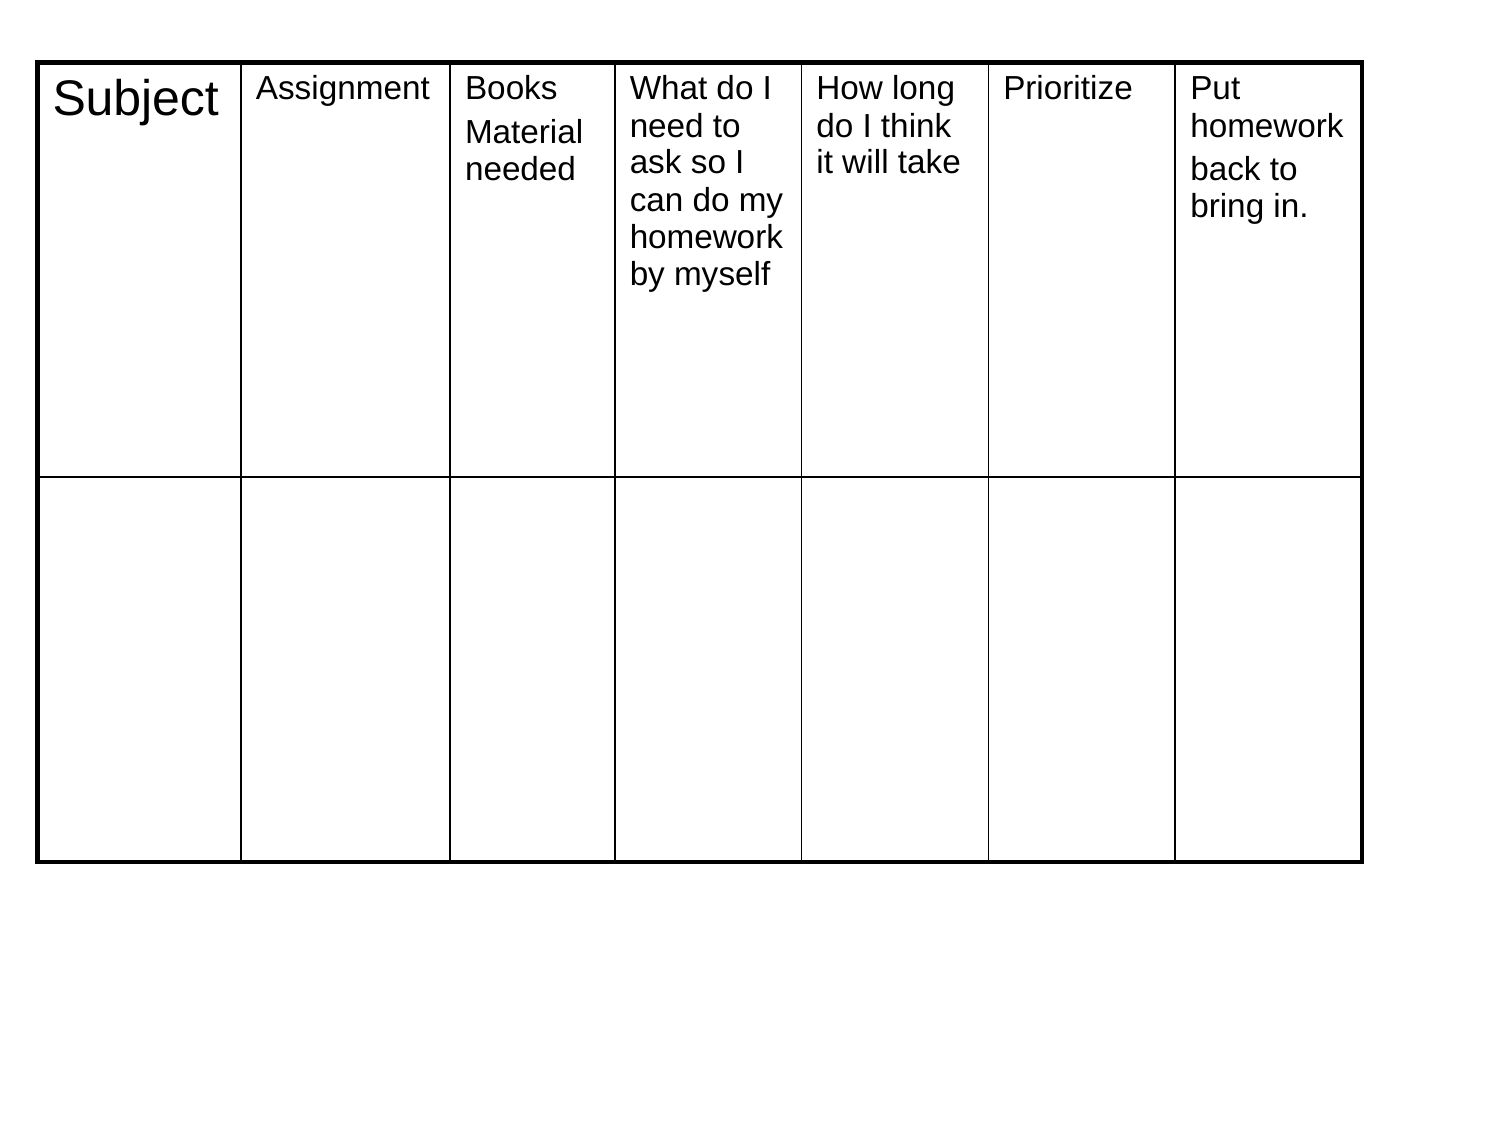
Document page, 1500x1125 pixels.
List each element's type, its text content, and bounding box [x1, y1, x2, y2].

table_header What do I need to ask so I can do my homework by myself [616, 65, 801, 476]
table_header Put homework back to bring in. [1176, 65, 1360, 476]
table_cell [802, 478, 988, 860]
table_cell [40, 478, 240, 860]
table_header Prioritize [989, 65, 1174, 476]
table_cell [989, 478, 1174, 860]
table_header How long do I think it will take [802, 65, 988, 476]
table_header Books Material needed [451, 65, 614, 476]
table_cell [1176, 478, 1360, 860]
table_cell [616, 478, 801, 860]
table_header Subject [40, 65, 240, 476]
table_cell [451, 478, 614, 860]
table_header Assignment [242, 65, 449, 476]
table_cell [242, 478, 449, 860]
